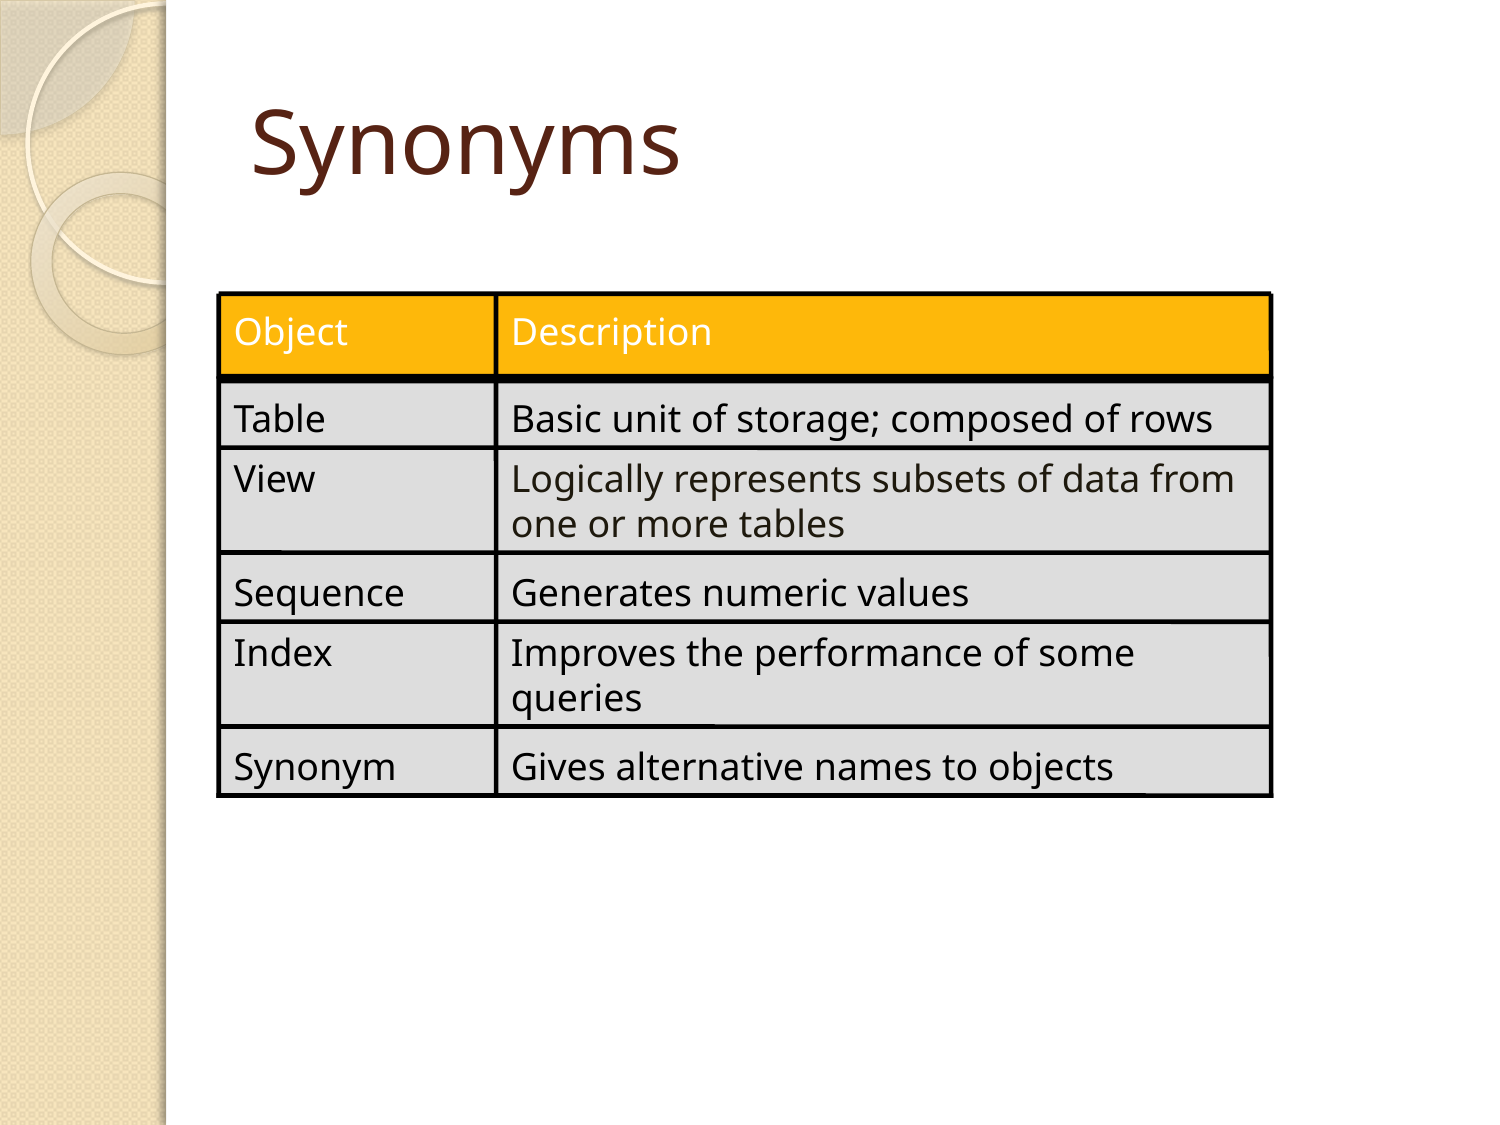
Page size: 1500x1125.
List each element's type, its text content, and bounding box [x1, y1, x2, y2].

text_box Index [219, 622, 496, 726]
text_box Logically represents subsets of data from one or more tables [497, 448, 1271, 552]
text_box Improves the performance of some queries [497, 622, 1271, 726]
text_box Gives alternative names to objects [497, 727, 1271, 795]
text_box Generates numeric values [497, 553, 1271, 621]
text_box Sequence [219, 553, 496, 621]
title Synonyms [235, 45, 1466, 233]
text_box Synonym [219, 727, 496, 795]
text_box Description [497, 294, 1271, 378]
text_box View [219, 448, 496, 552]
text_box Basic unit of storage; composed of rows [497, 379, 1271, 447]
text_box Table [219, 379, 496, 447]
text_box Object [219, 294, 496, 378]
